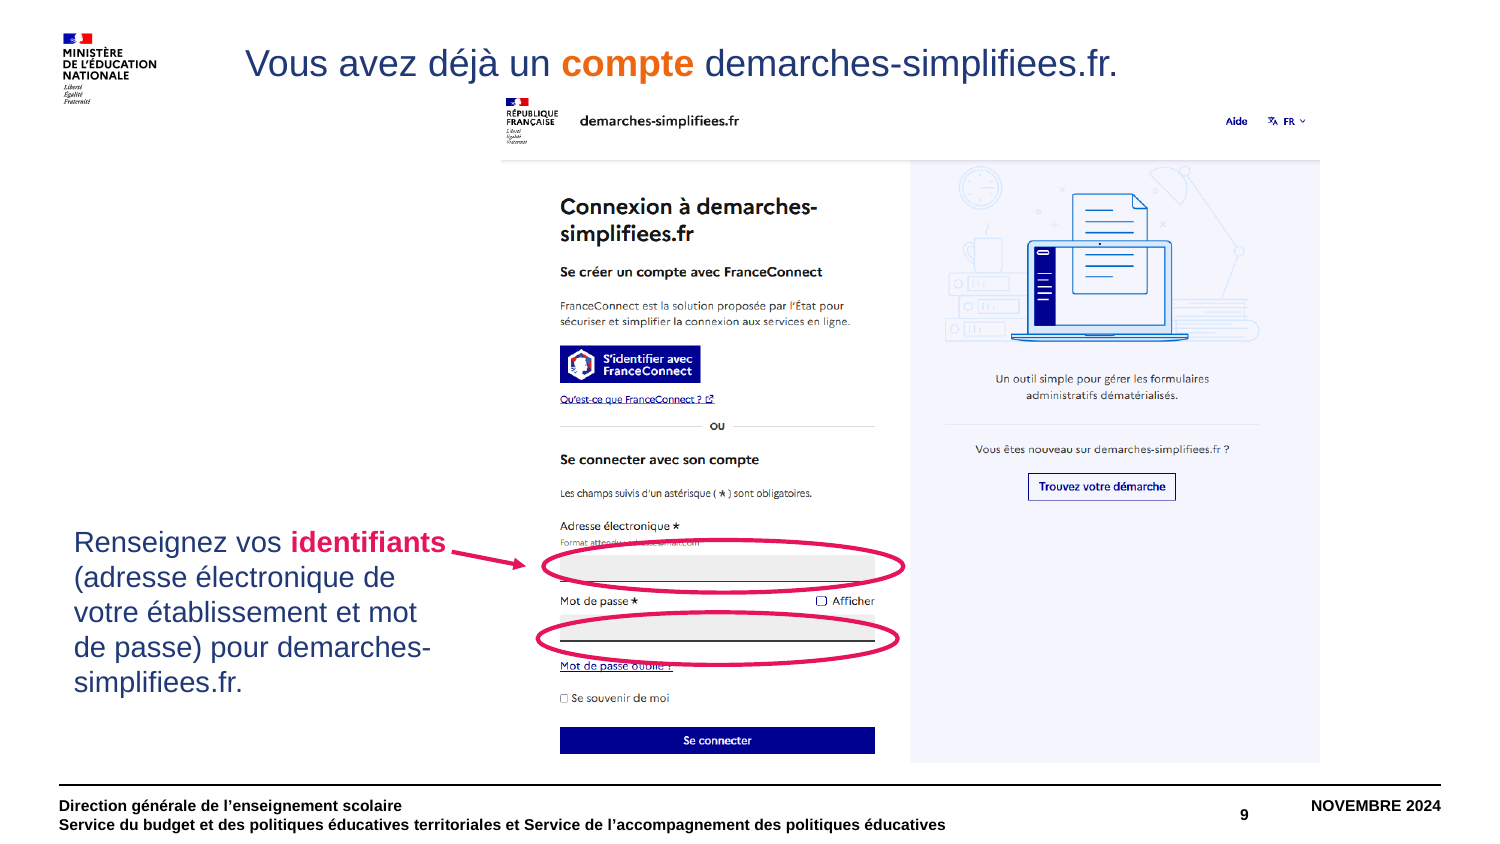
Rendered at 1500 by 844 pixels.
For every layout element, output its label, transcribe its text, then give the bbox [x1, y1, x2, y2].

picture [501, 92, 1320, 763]
text_box Vous avez déjà un compte demarches-simplifiees.fr. [230, 32, 1500, 92]
slide_number NOVEMBRE 2024 [1249, 784, 1441, 844]
picture [53, 23, 178, 114]
text_box Renseignez vos identifiants (adresse électronique de votre établissement et mot de passe) pour demarches-simplifiees.fr. [59, 516, 473, 706]
footer Direction générale de l’enseignement scolaire Service du budget et des politiques éducatives territoriales et Service de l’accompagnement des politiques éducatives [59, 784, 1028, 844]
slide_number 9 [1028, 784, 1249, 844]
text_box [451, 551, 527, 567]
